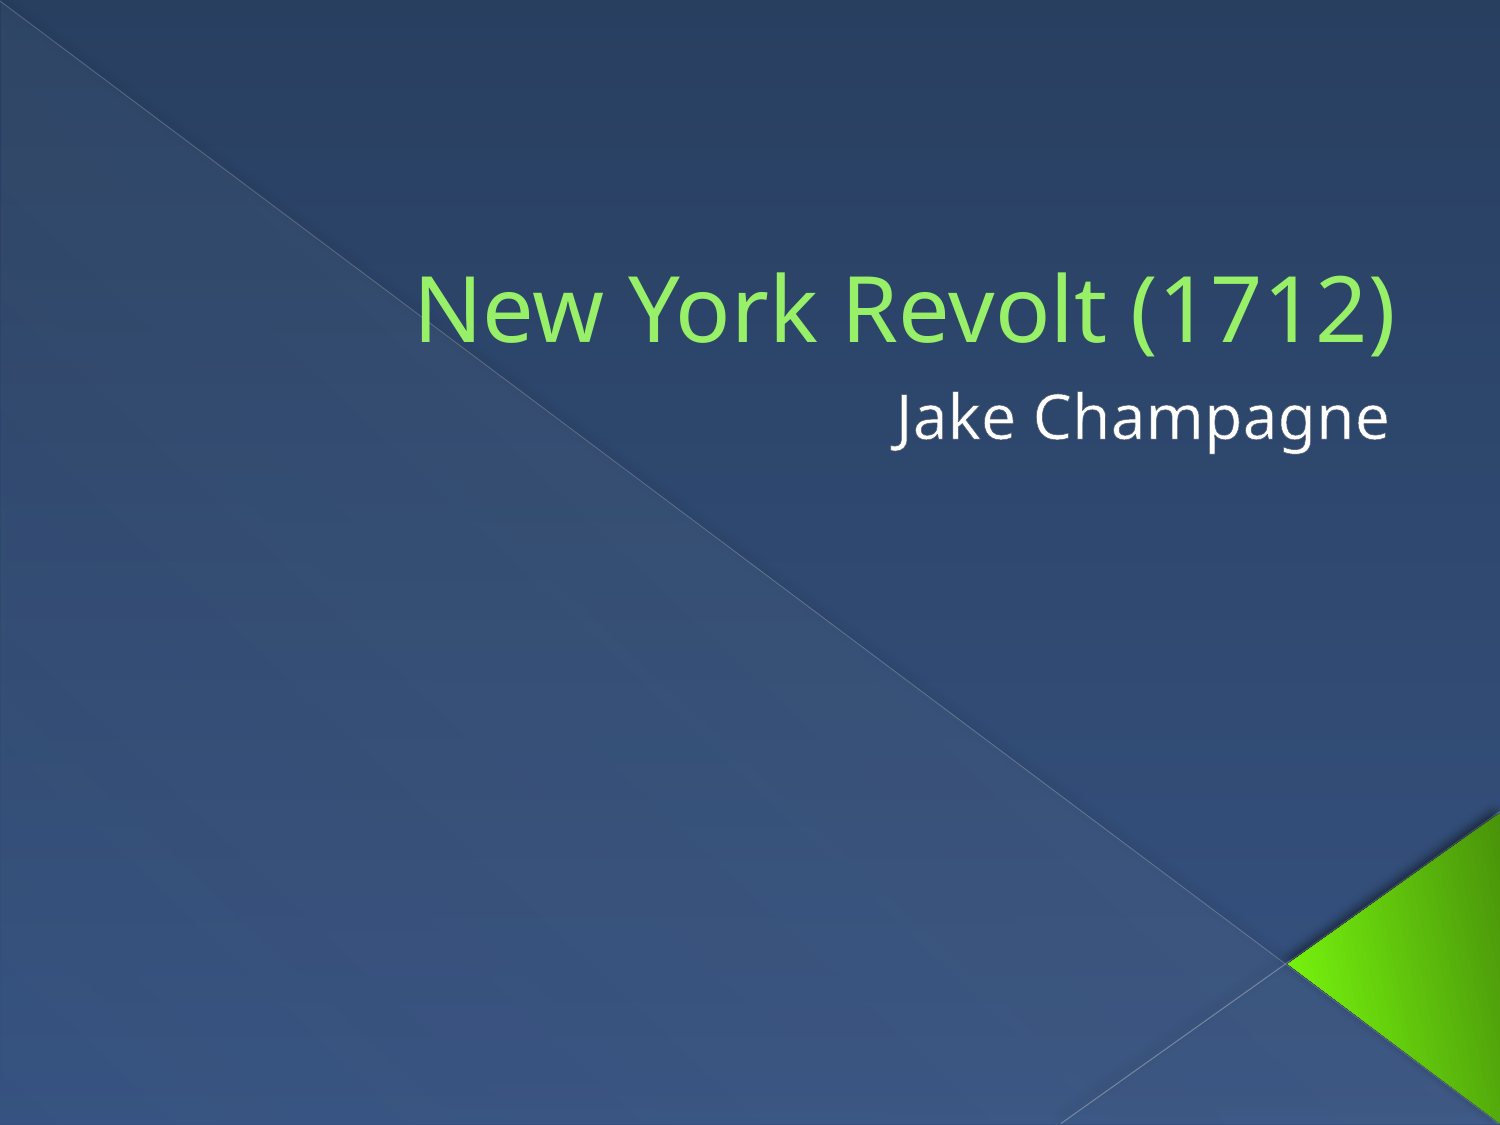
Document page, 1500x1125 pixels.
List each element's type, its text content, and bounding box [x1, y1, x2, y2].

subtitle Jake Champagne [88, 368, 1412, 657]
title New York Revolt (1712) [88, 127, 1412, 368]
